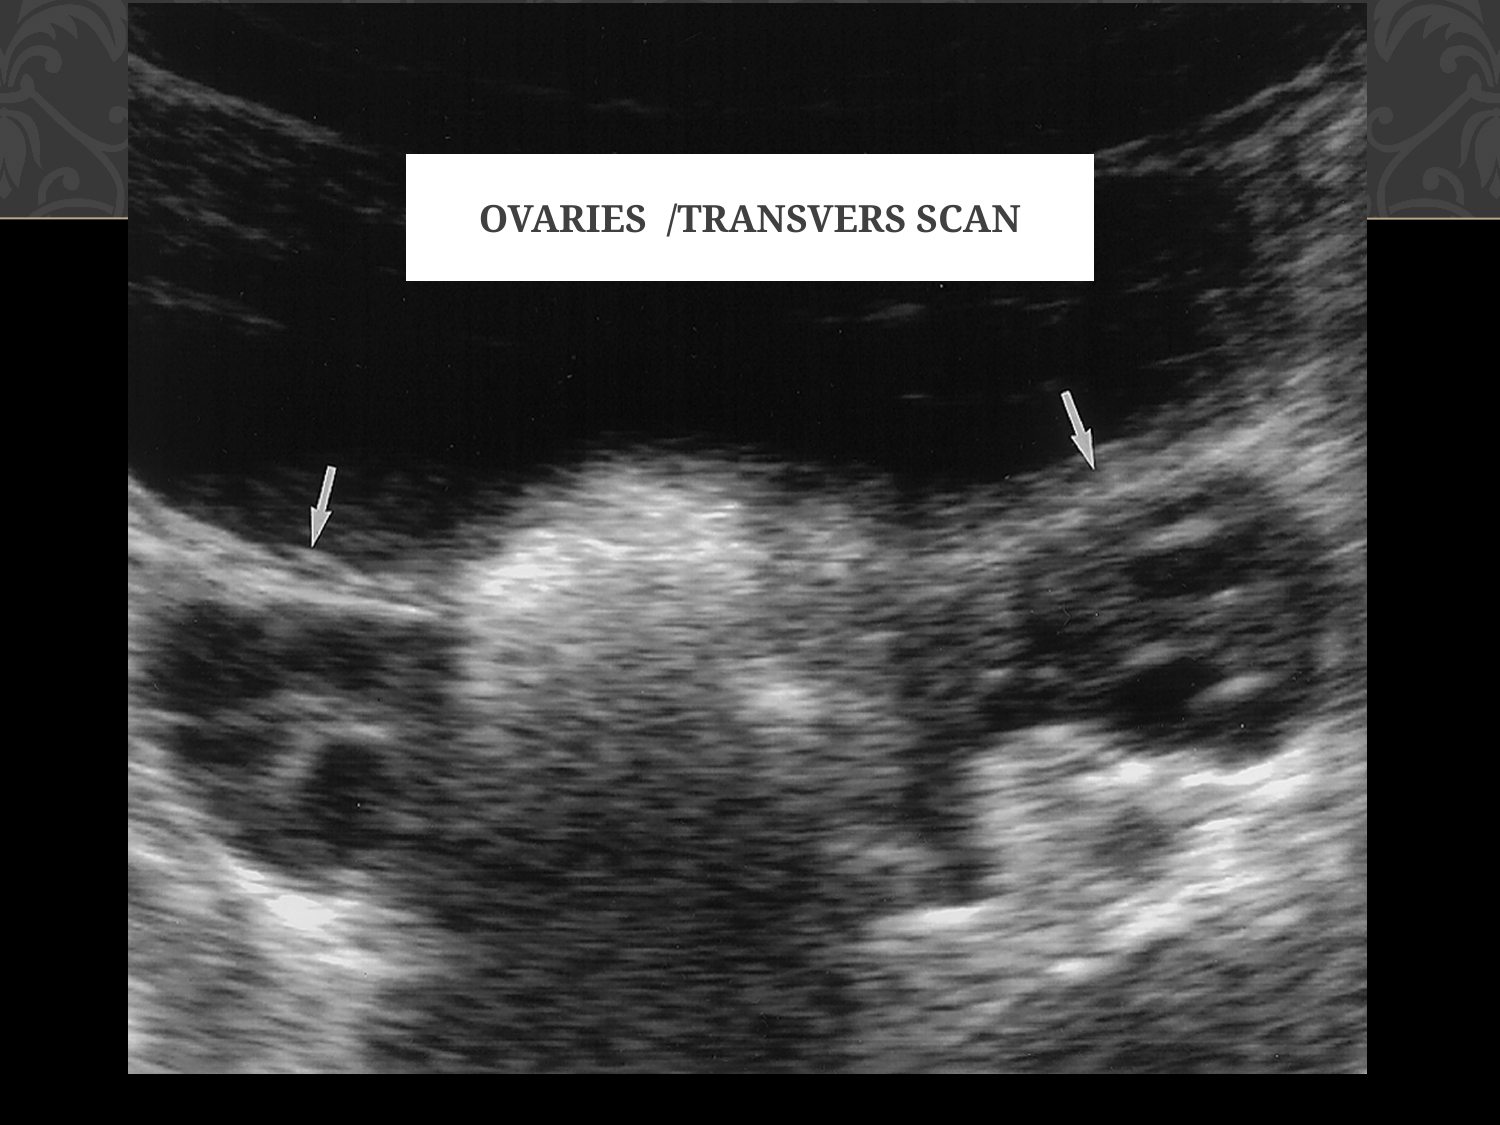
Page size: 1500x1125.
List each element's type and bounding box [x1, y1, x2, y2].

picture [128, 3, 1367, 1075]
